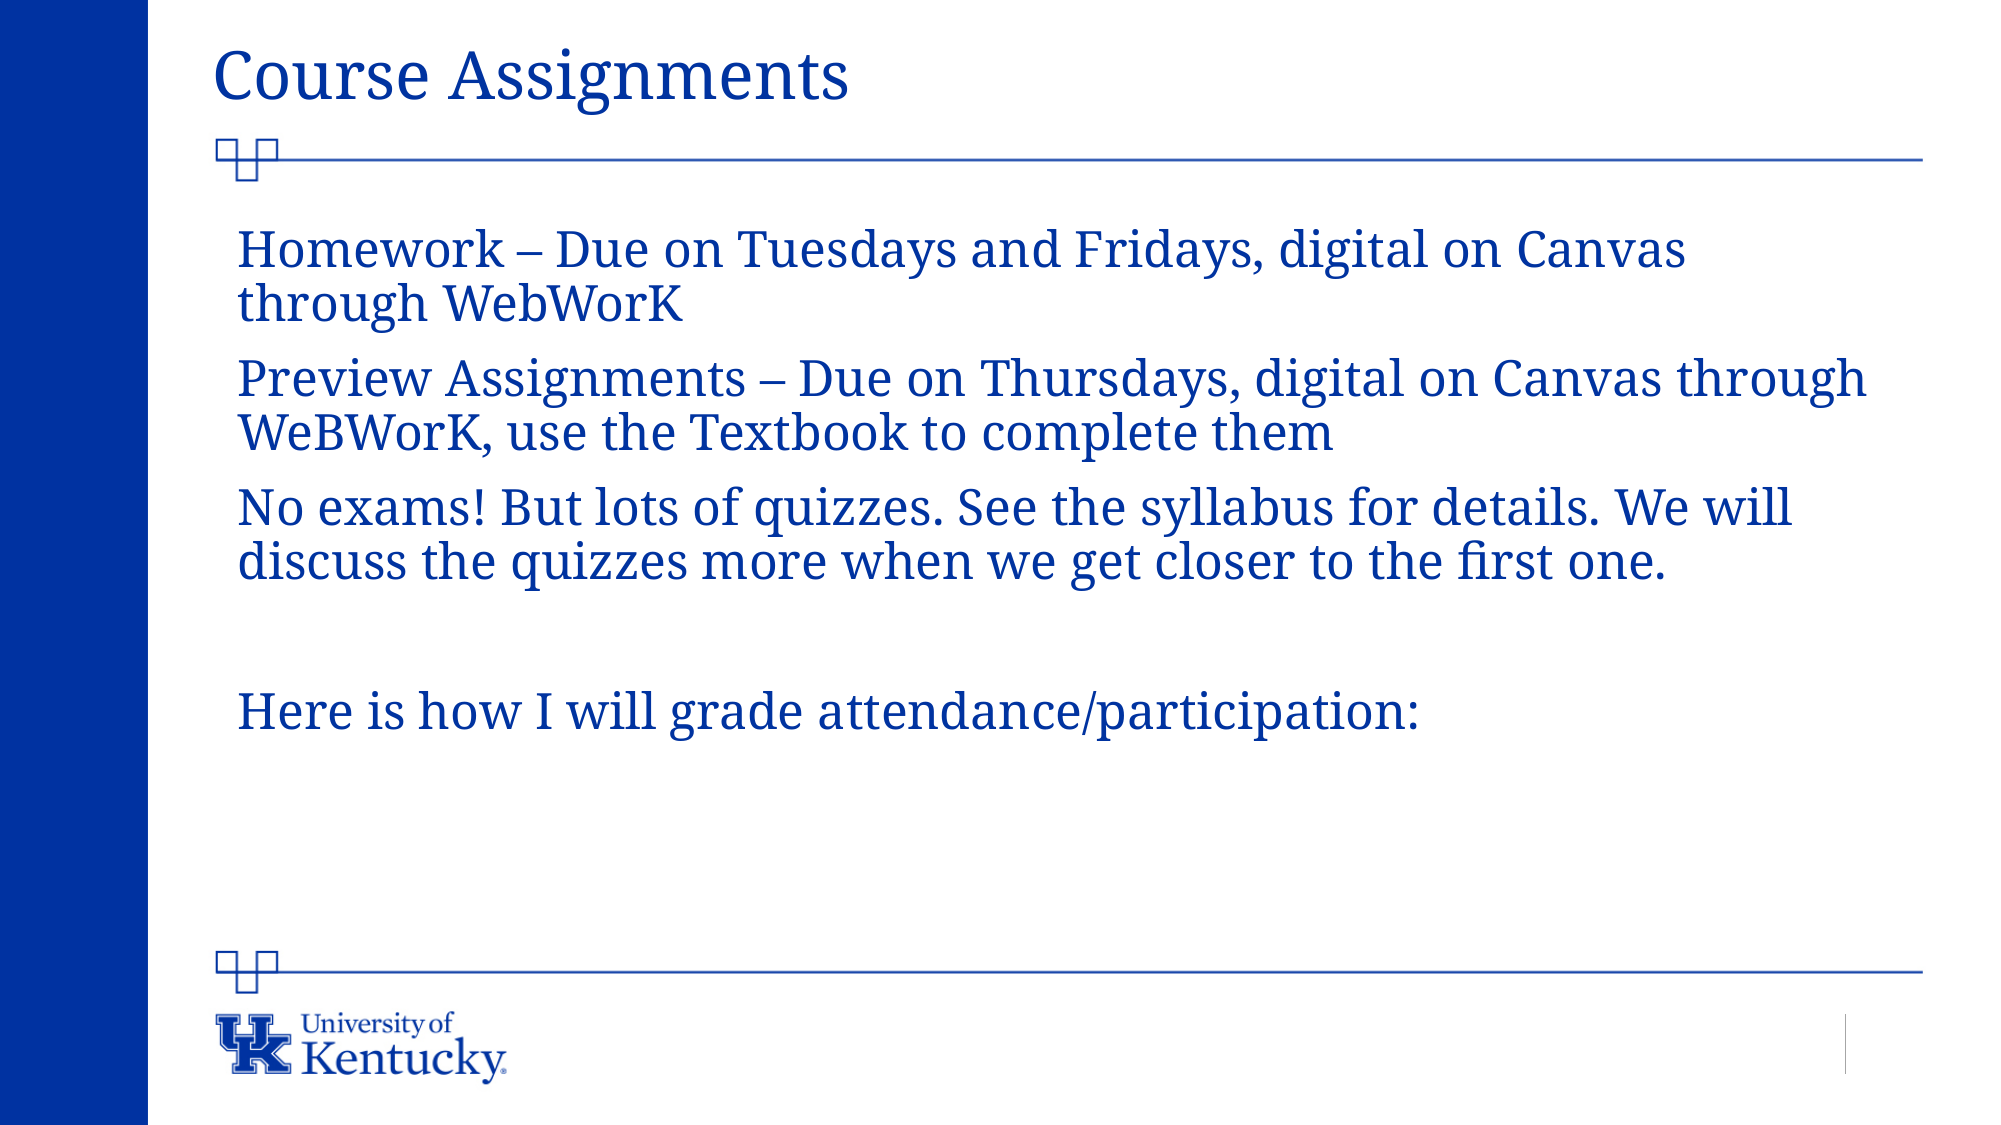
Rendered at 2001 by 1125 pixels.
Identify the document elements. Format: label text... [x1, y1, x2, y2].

list Homework – Due on Tuesdays and Fridays, digital on Canvas through WebWorK Preview Assignments – Due on Thursdays, digital on Canvas through WeBWorK, use the Textbook to complete them No exams! But lots of quizzes. See the syllabus for details. We will discuss the quizzes more when we get closer to the first one. Here is how I will grade attendance/participation: [222, 217, 1899, 952]
picture [0, 0, 2001, 1125]
title Course Assignments [197, 29, 2000, 127]
